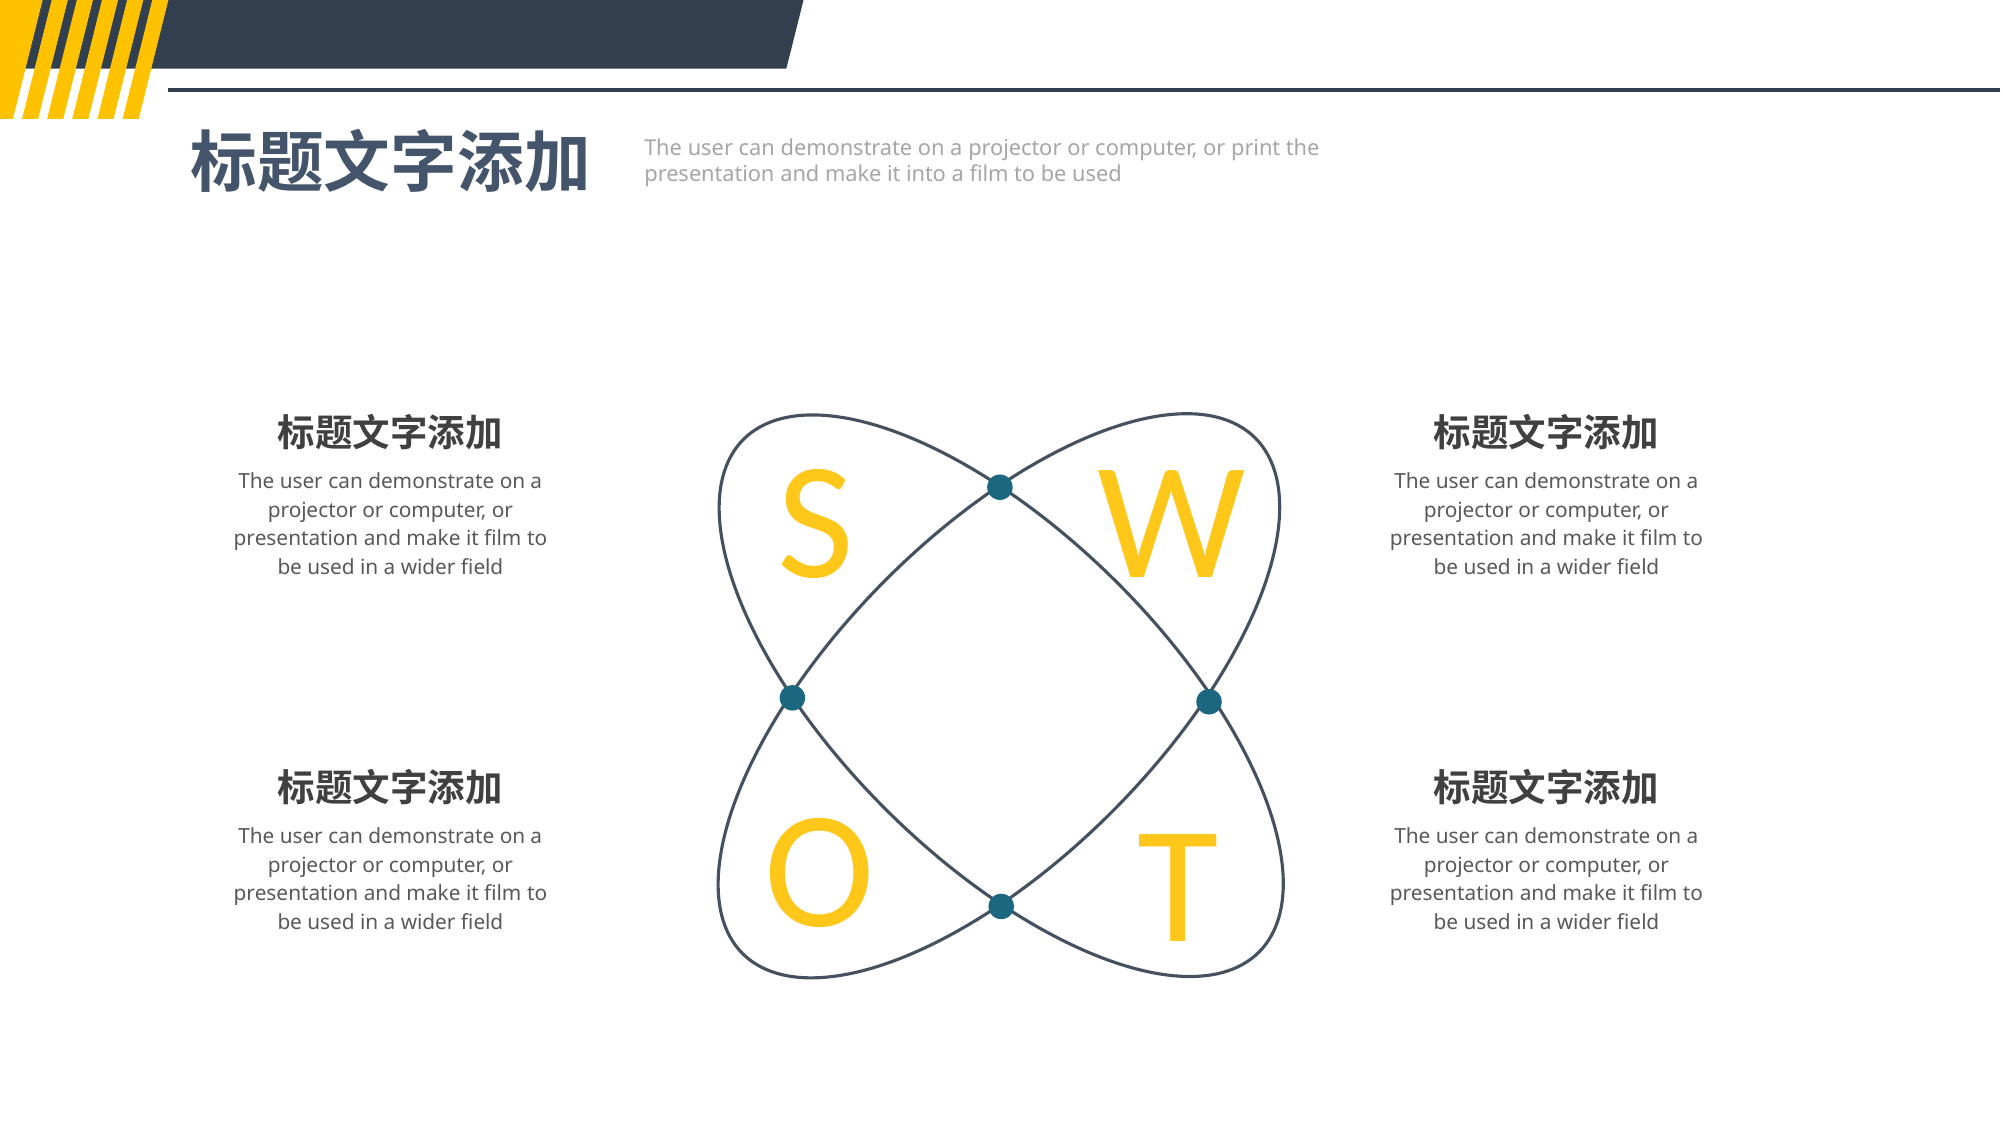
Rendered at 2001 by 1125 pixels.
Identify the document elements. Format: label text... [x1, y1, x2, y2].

text_box [1195, 687, 1223, 716]
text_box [1371, 756, 1722, 943]
text_box T [1122, 767, 1253, 983]
text_box [1013, 805, 1122, 966]
text_box [778, 684, 807, 712]
text_box [755, 419, 1281, 967]
text_box [909, 435, 989, 555]
text_box The user can demonstrate on a projector or computer, or print the presentation and make it into a film to be used [629, 125, 1463, 194]
text_box [717, 765, 749, 961]
text_box S [762, 403, 909, 619]
text_box 标题文字添加 [175, 112, 606, 207]
text_box [718, 424, 846, 687]
text_box O [749, 752, 880, 968]
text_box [215, 401, 566, 588]
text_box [0, 0, 169, 119]
text_box [986, 473, 1014, 502]
text_box W [1082, 403, 1229, 618]
text_box [987, 892, 1016, 921]
text_box [1156, 709, 1285, 959]
text_box [760, 968, 877, 979]
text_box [1371, 401, 1722, 588]
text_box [215, 756, 566, 943]
text_box [169, 0, 805, 70]
